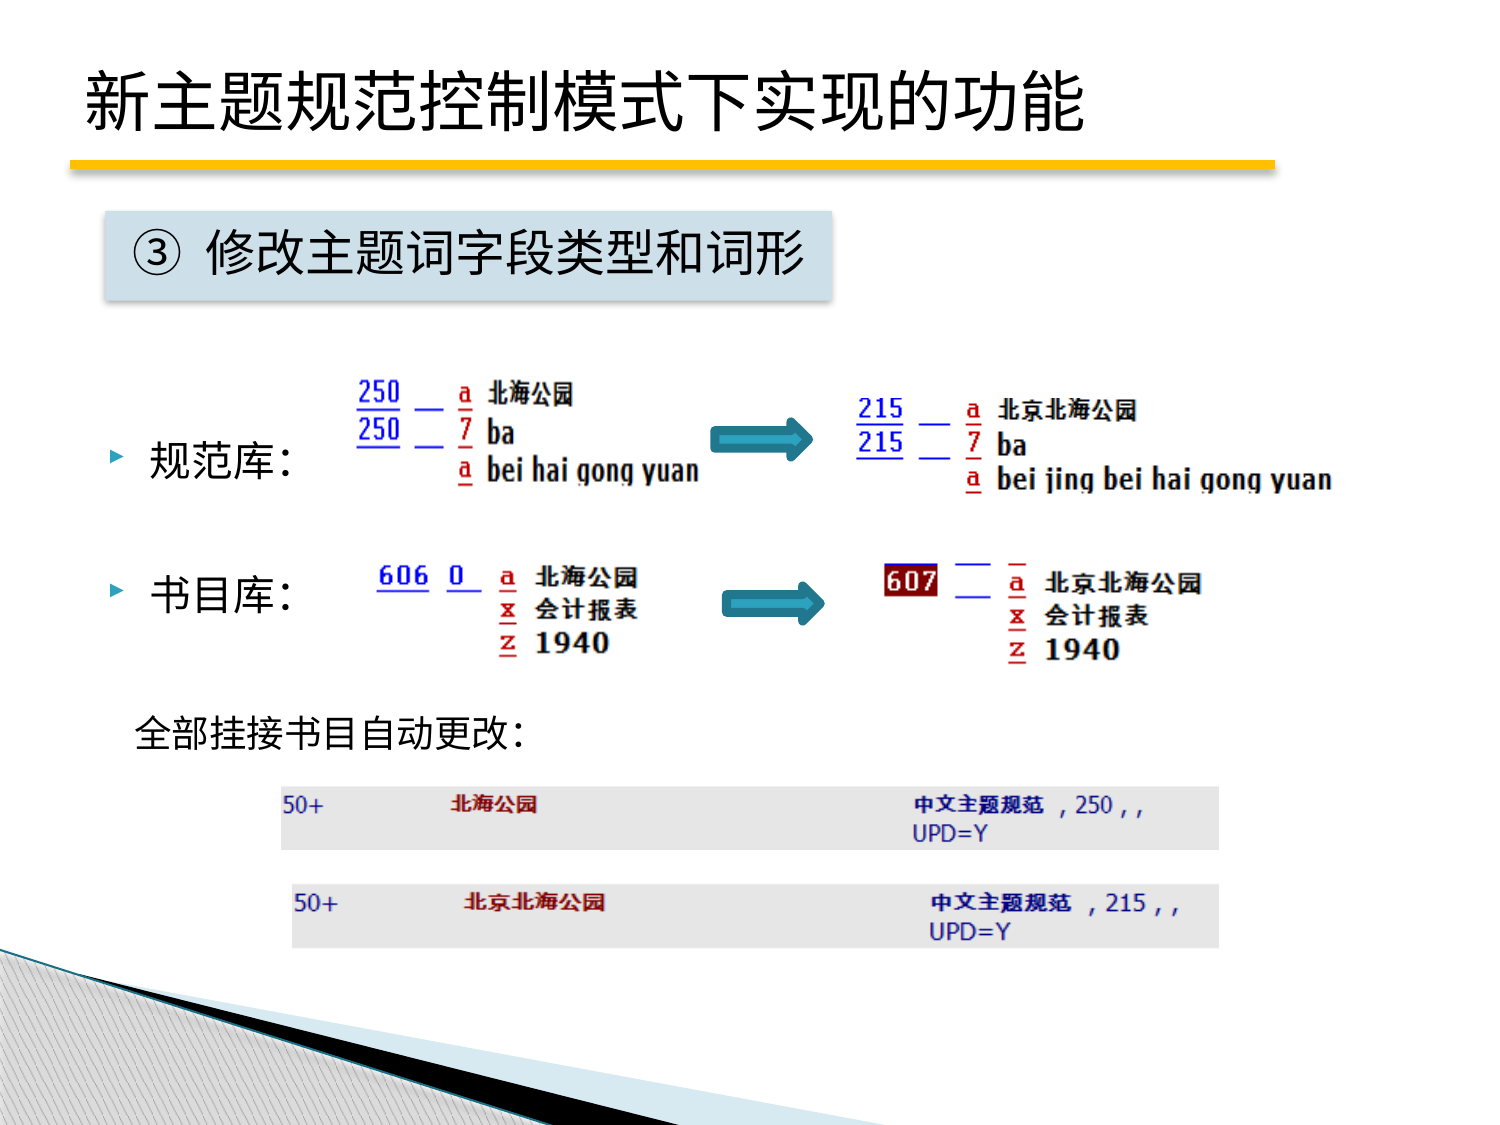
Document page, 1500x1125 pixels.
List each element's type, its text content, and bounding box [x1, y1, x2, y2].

picture [855, 398, 1355, 498]
picture [351, 374, 716, 493]
picture [362, 562, 692, 664]
text_box [720, 417, 814, 462]
picture [280, 784, 1219, 850]
text_box [721, 581, 825, 626]
picture [866, 562, 1223, 668]
list 规范库： 书目库： [75, 351, 1425, 1038]
text_box 全部挂接书目自动更改： [119, 703, 562, 763]
text_box ③ 修改主题词字段类型和词形 [101, 206, 837, 305]
text_box 新主题规范控制模式下实现的功能 [70, 46, 1125, 153]
picture [292, 878, 1219, 950]
